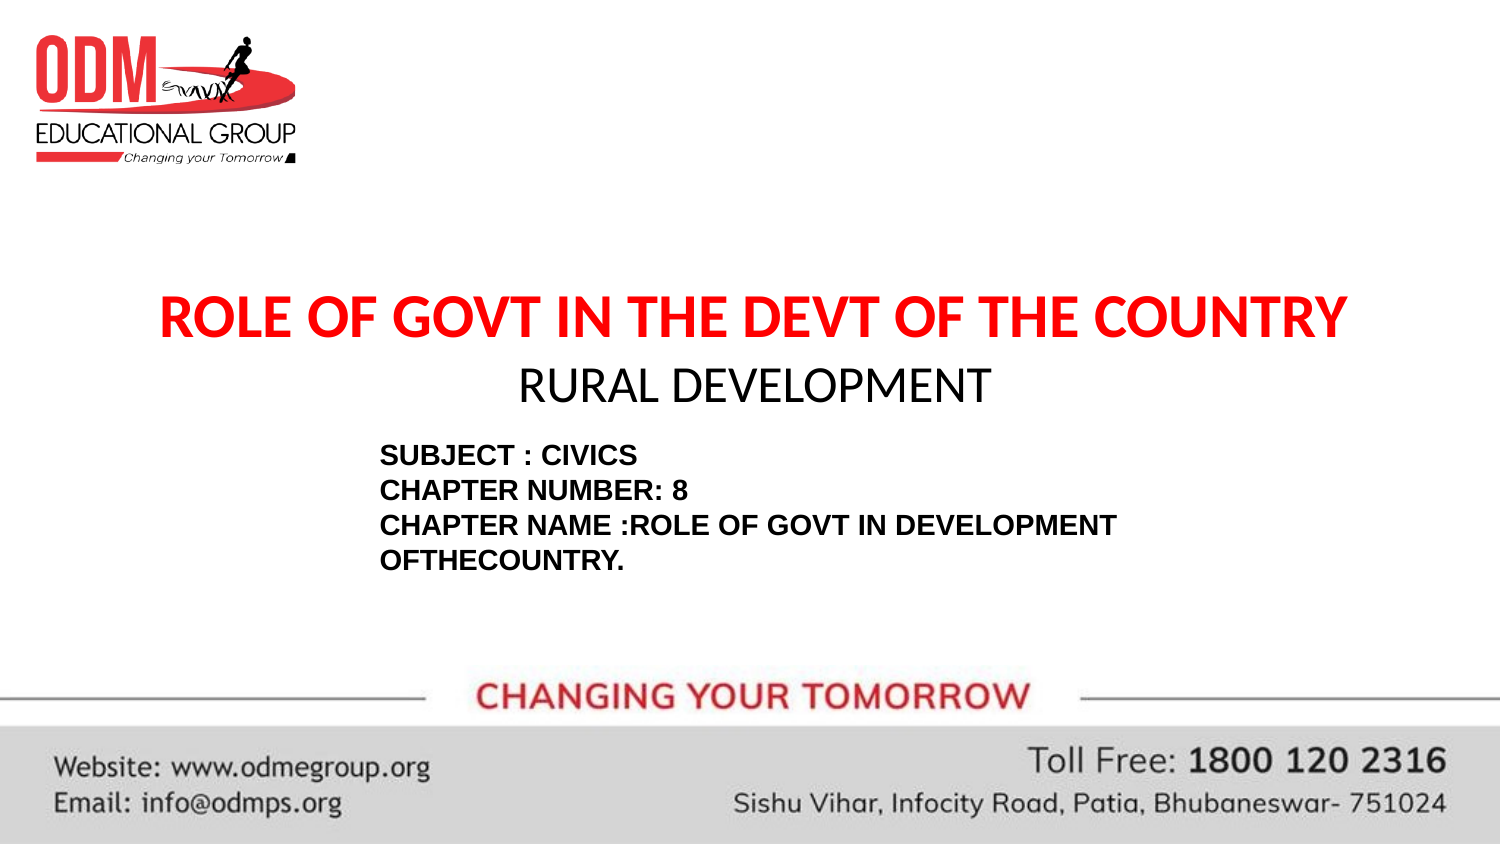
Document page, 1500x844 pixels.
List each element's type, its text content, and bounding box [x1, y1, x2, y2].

text_box [36, 35, 296, 164]
title ROLE OF GOVT IN THE DEVT OF THE COUNTRY [157, 272, 1353, 416]
list RURAL DEVELOPMENT SUBJECT : CIVICS CHAPTER NUMBER: 8 CHAPTER NAME :ROLE OF GOVT IN DEVELOPMENT OFTHECOUNTRY. [377, 348, 1131, 825]
text_box [0, 665, 1500, 844]
